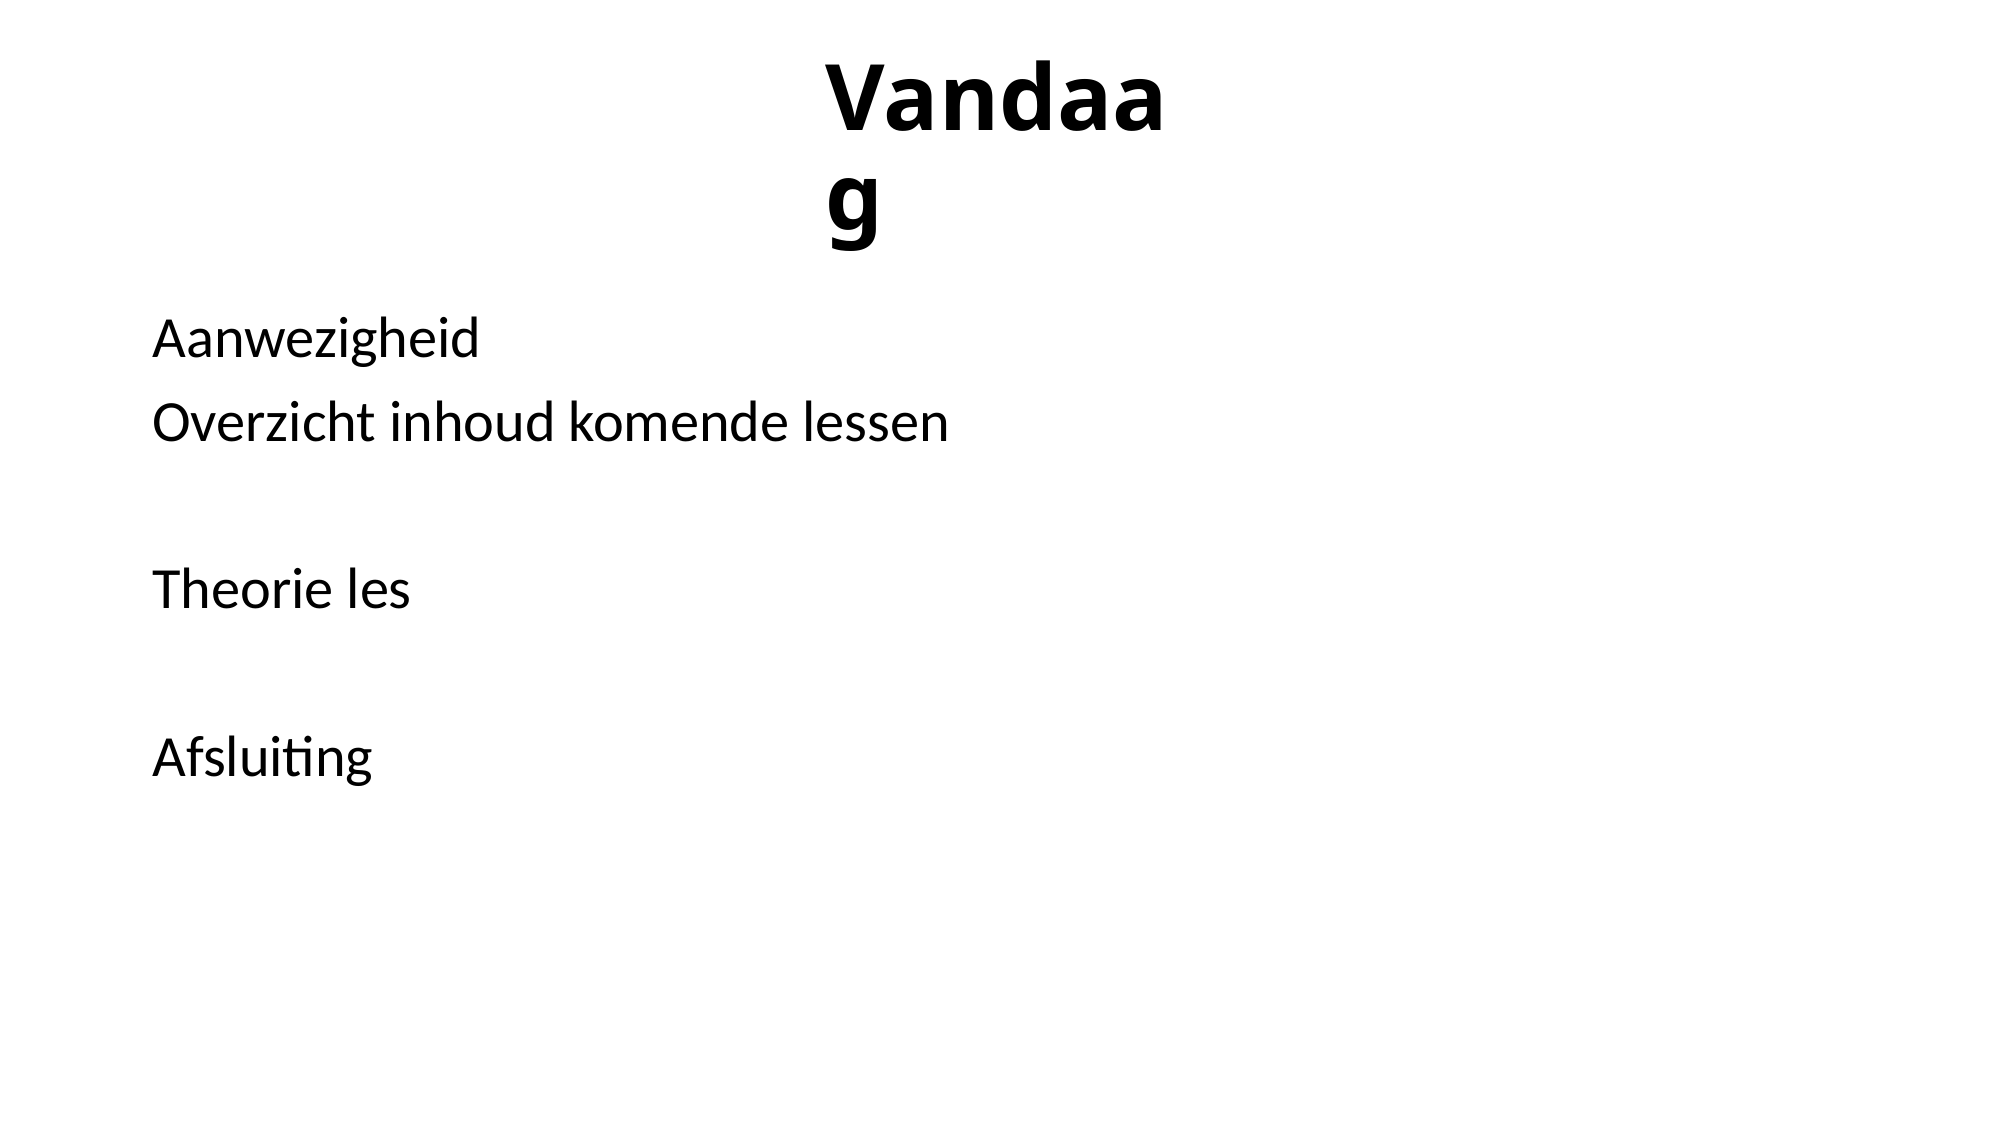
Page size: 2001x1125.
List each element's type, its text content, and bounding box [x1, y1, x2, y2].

list Aanwezigheid Overzicht inhoud komende lessen Theorie les Afsluiting [137, 299, 1863, 1014]
title Vandaag [810, 28, 1190, 273]
